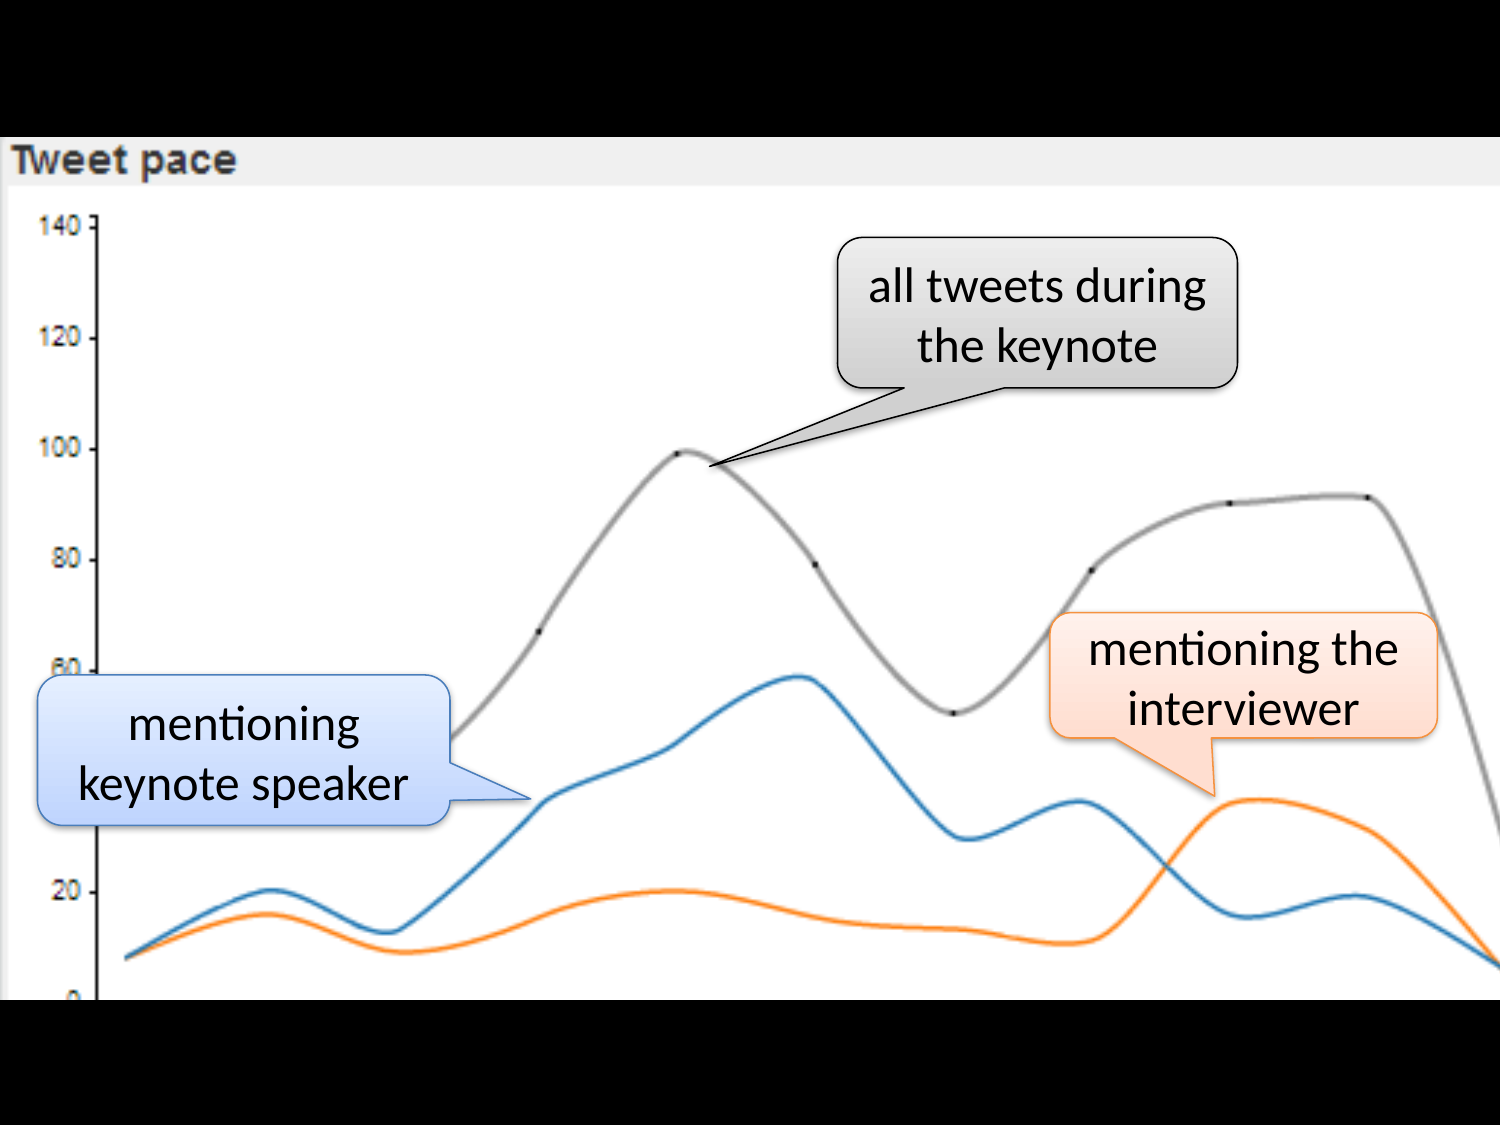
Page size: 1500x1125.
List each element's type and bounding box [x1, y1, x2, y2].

picture [0, 137, 1500, 1001]
